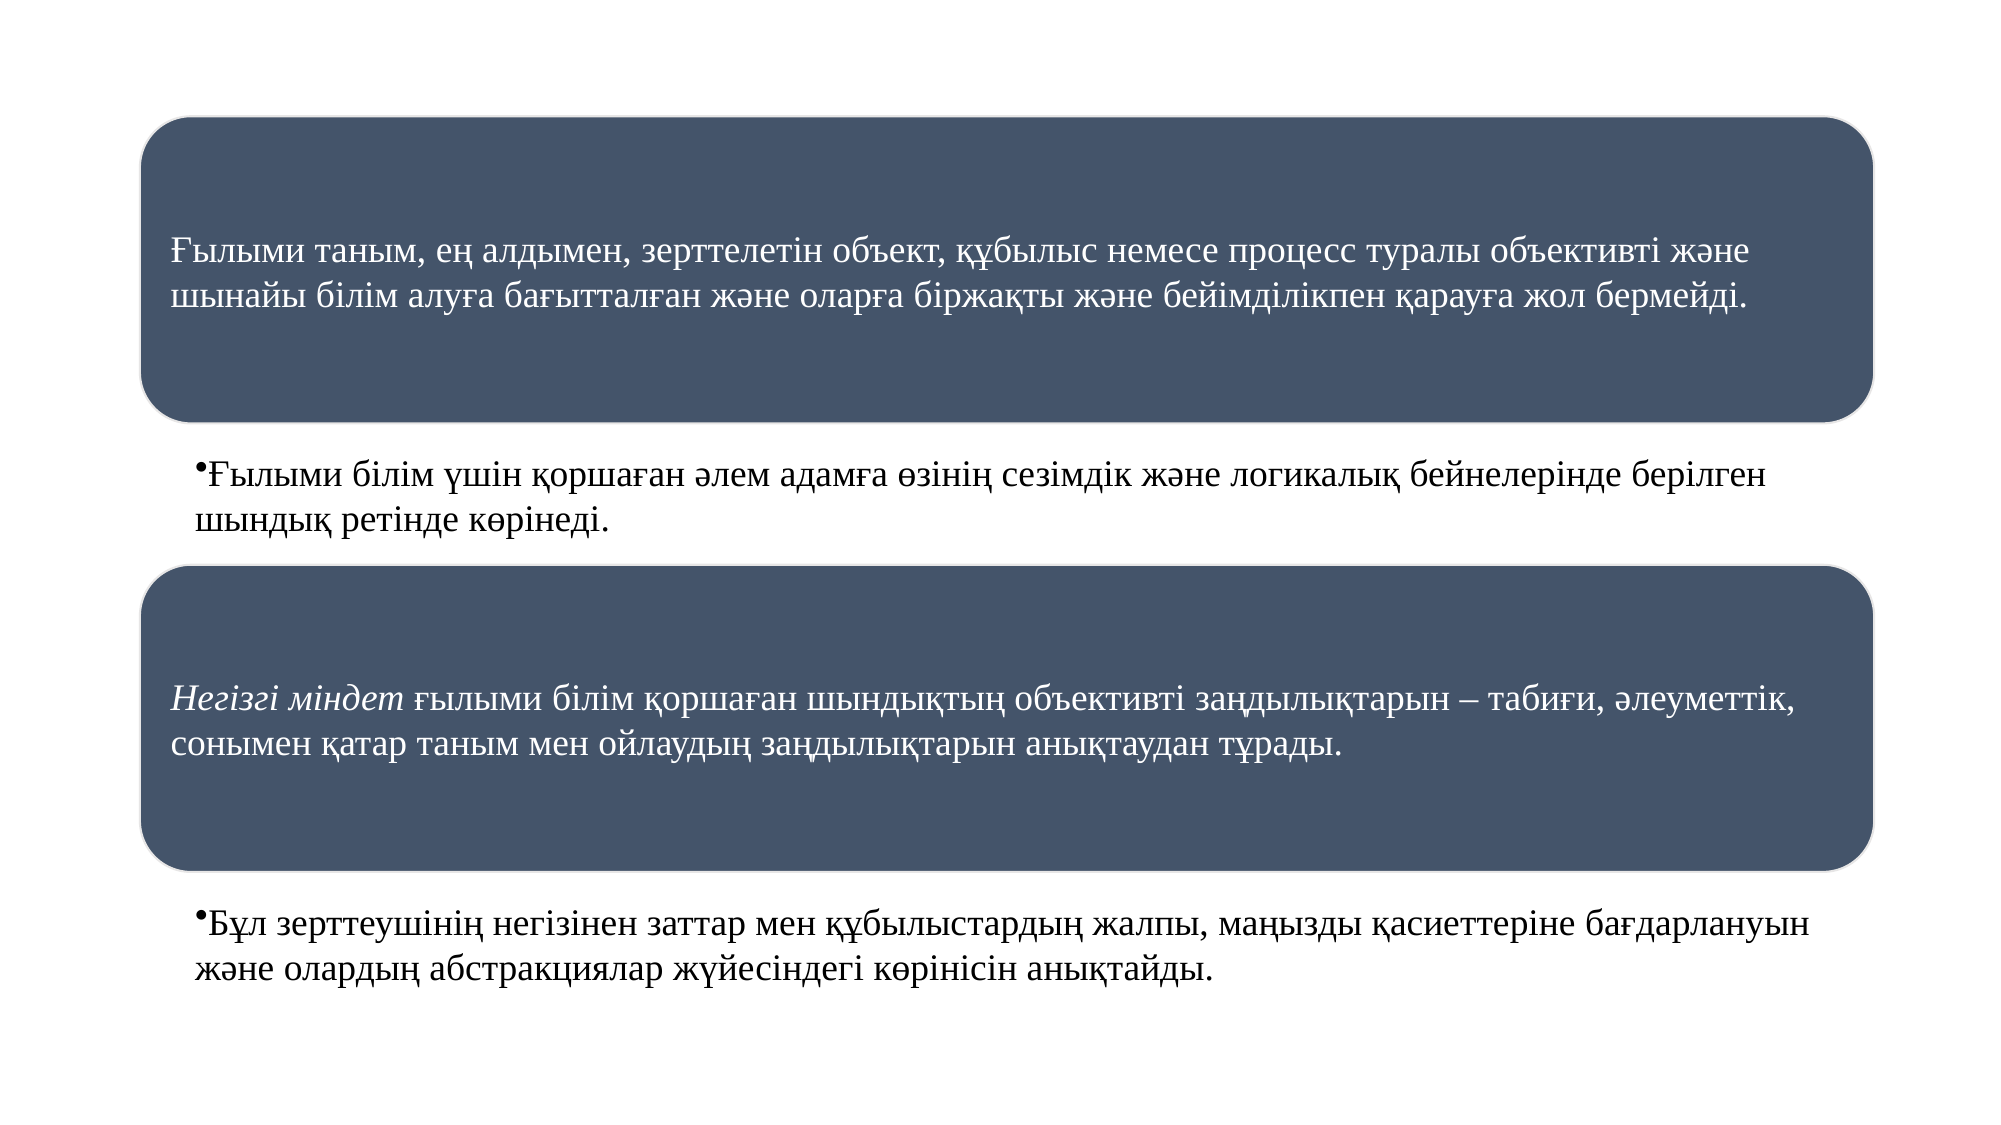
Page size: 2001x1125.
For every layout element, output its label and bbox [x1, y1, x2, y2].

list [139, 116, 1875, 1014]
